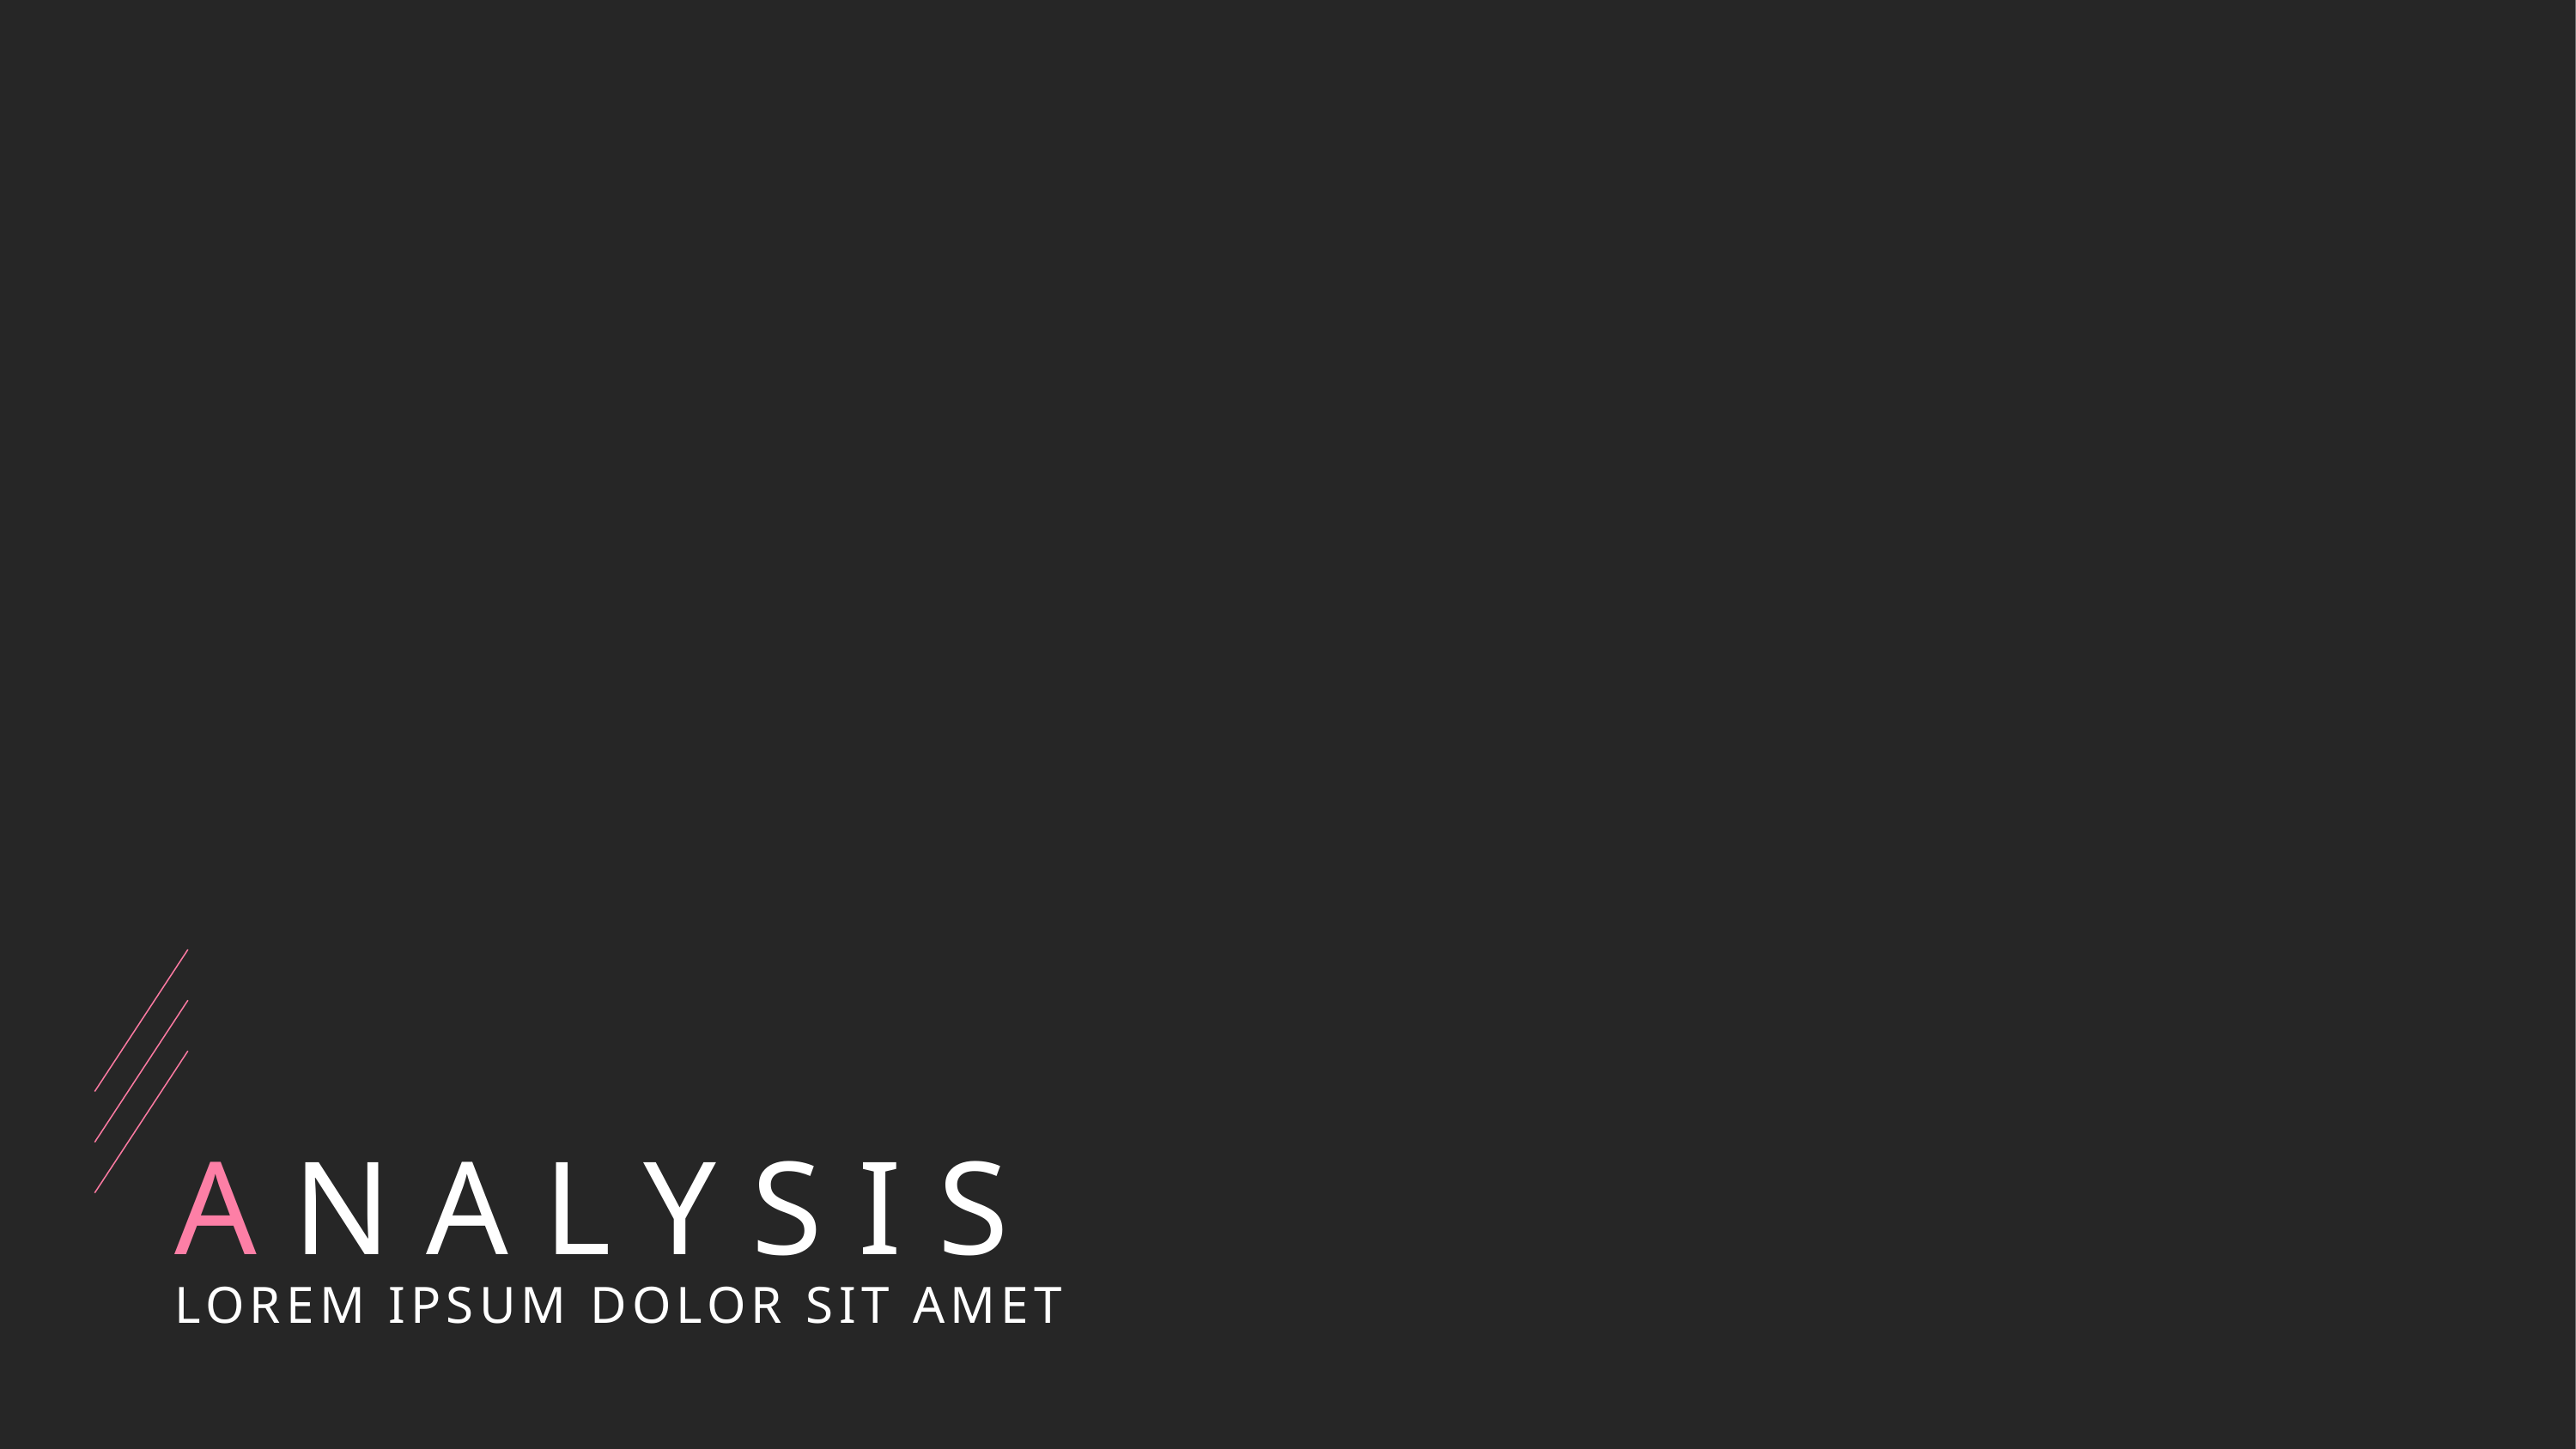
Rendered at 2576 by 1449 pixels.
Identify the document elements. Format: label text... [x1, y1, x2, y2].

title ANALYSIS [151, 1088, 2062, 1293]
list LOREM IPSUM DOLOR SIT AMET [151, 1261, 2049, 1343]
